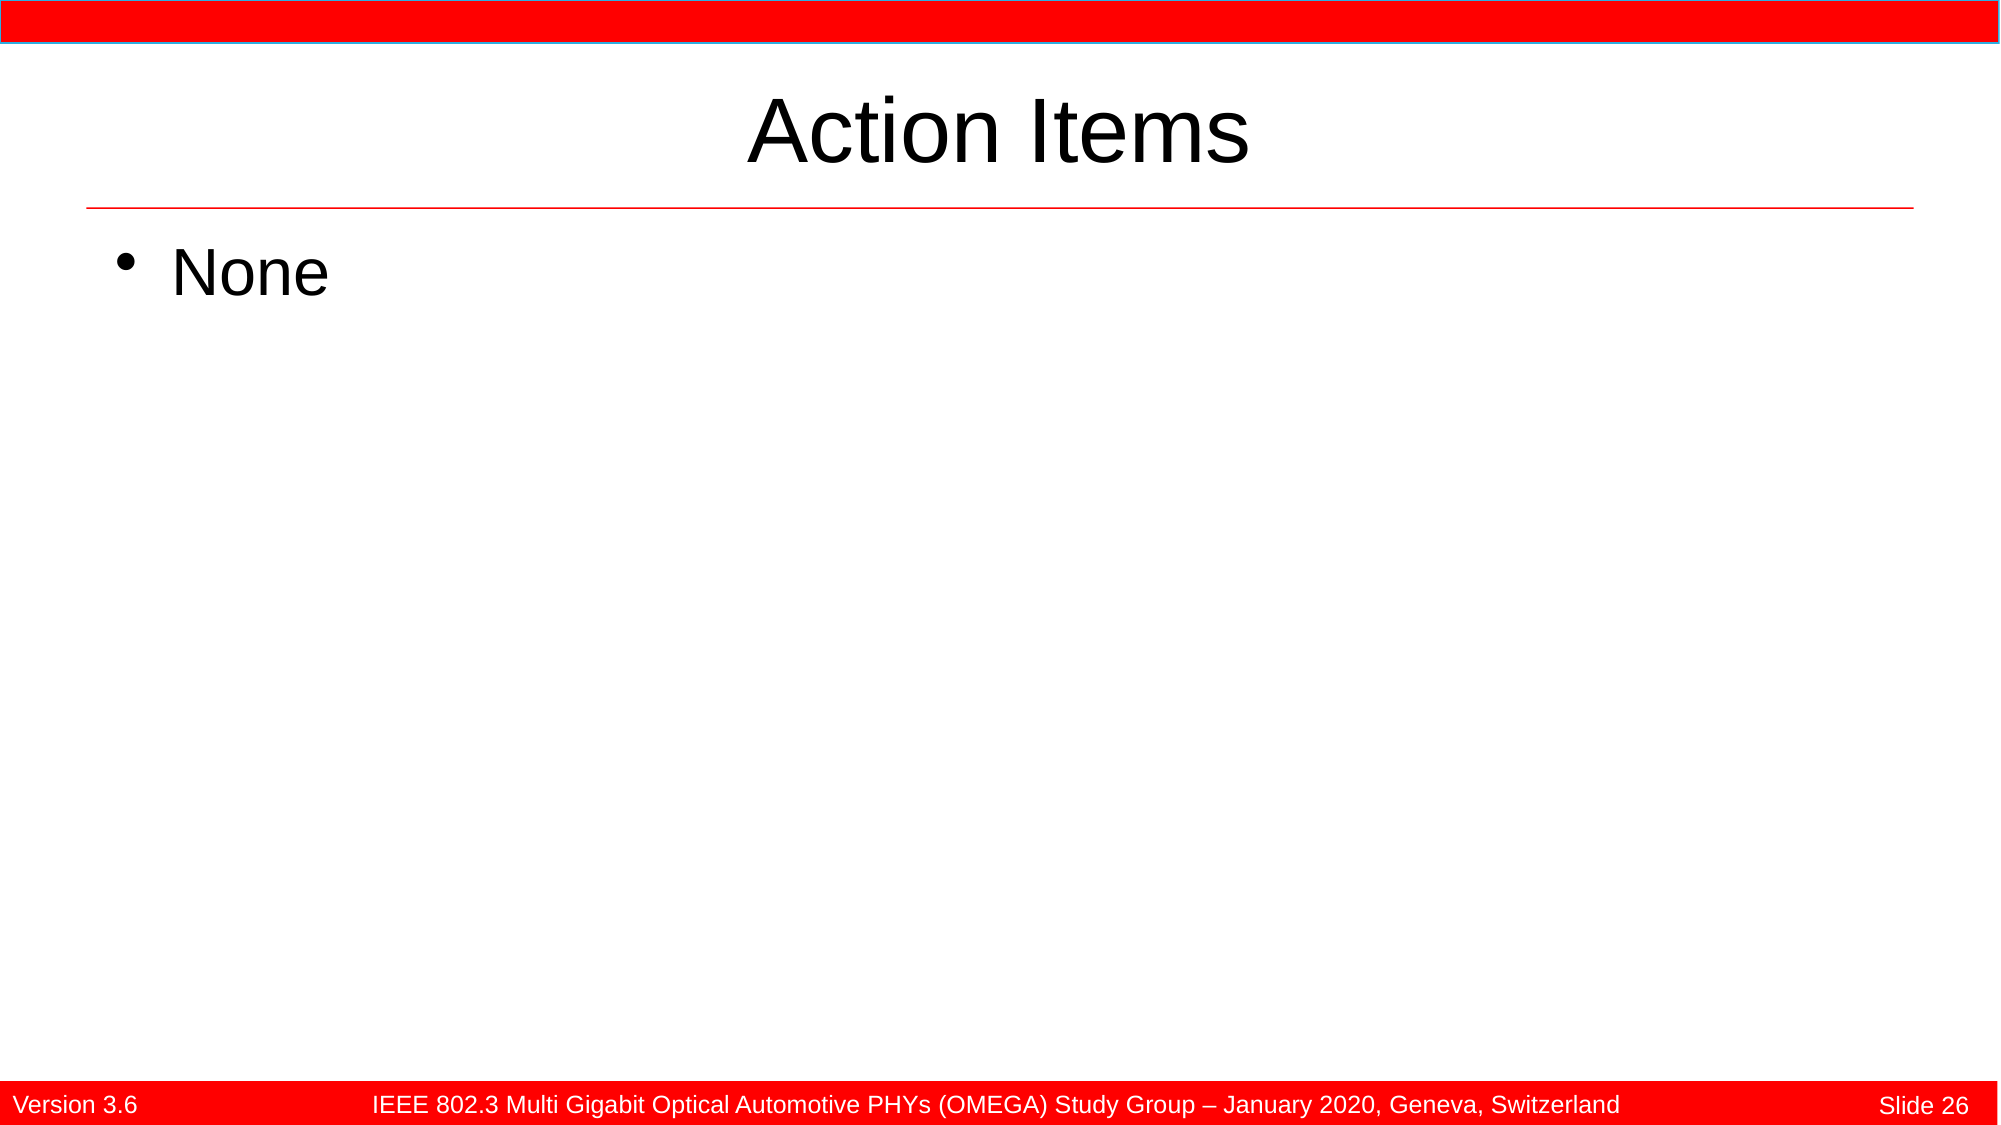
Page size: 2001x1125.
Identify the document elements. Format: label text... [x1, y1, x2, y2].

title Action Items [99, 66, 1901, 197]
list None [99, 221, 1901, 965]
